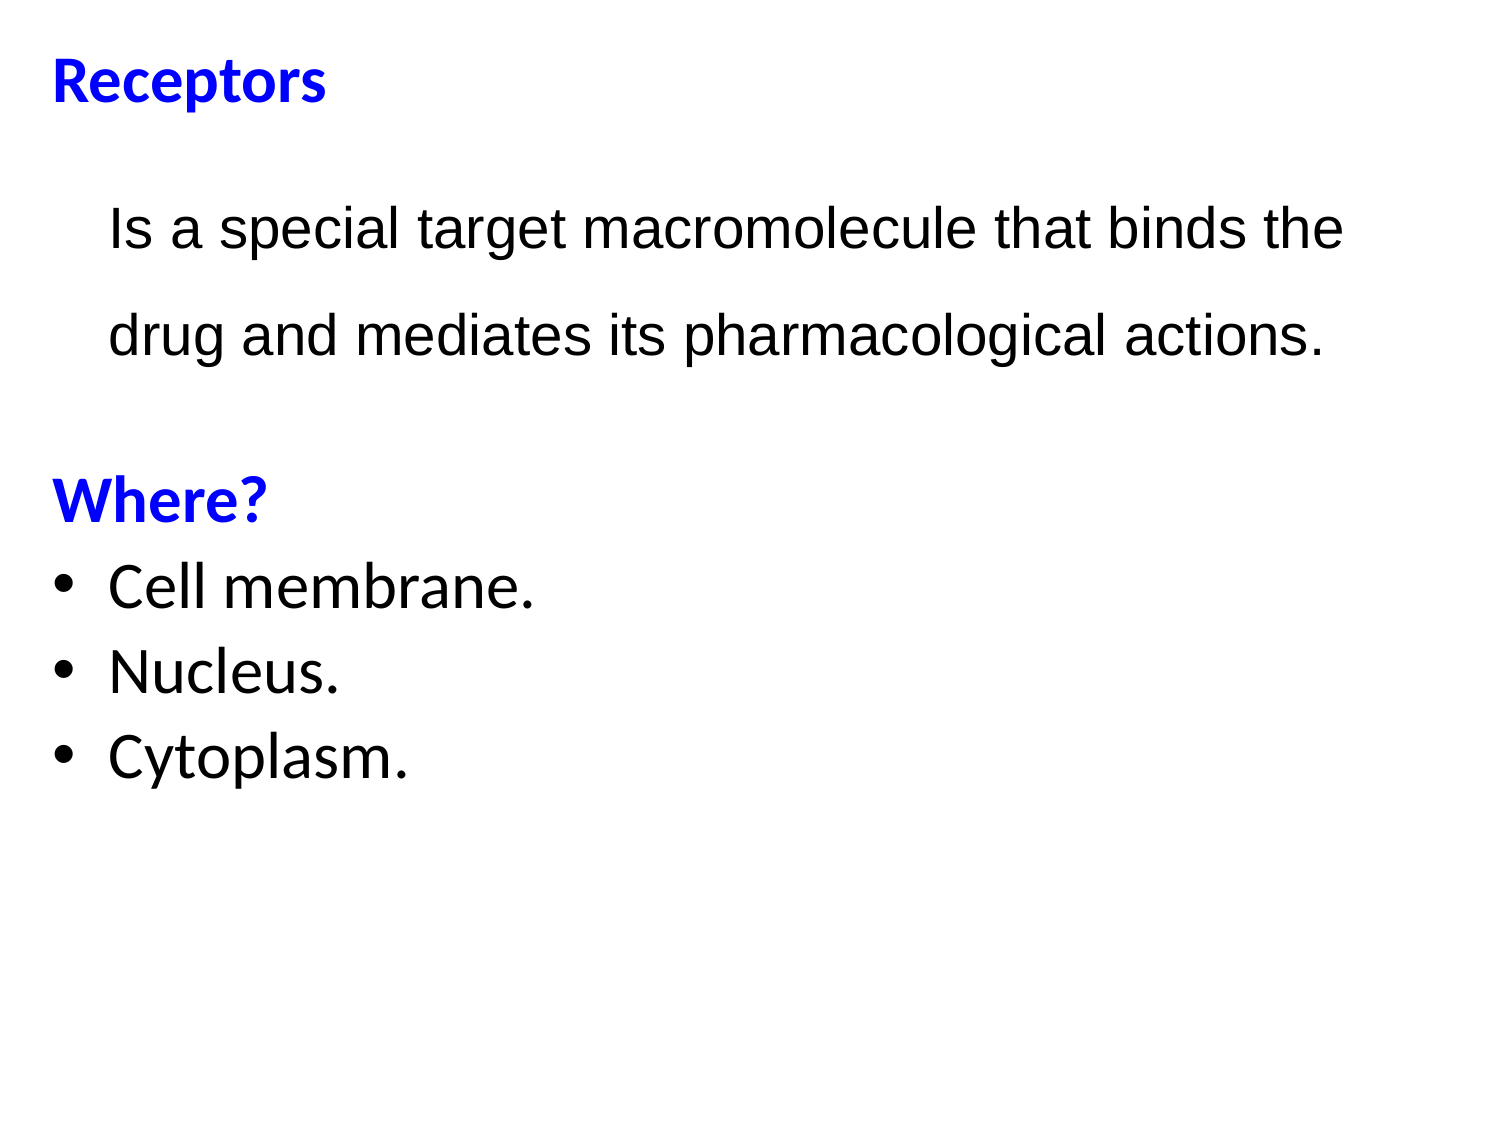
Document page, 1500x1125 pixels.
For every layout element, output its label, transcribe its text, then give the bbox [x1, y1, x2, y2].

list Receptors Is a special target macromolecule that binds the drug and mediates its pharmacological actions. Where? Cell membrane. Nucleus. Cytoplasm. [37, 37, 1388, 1051]
